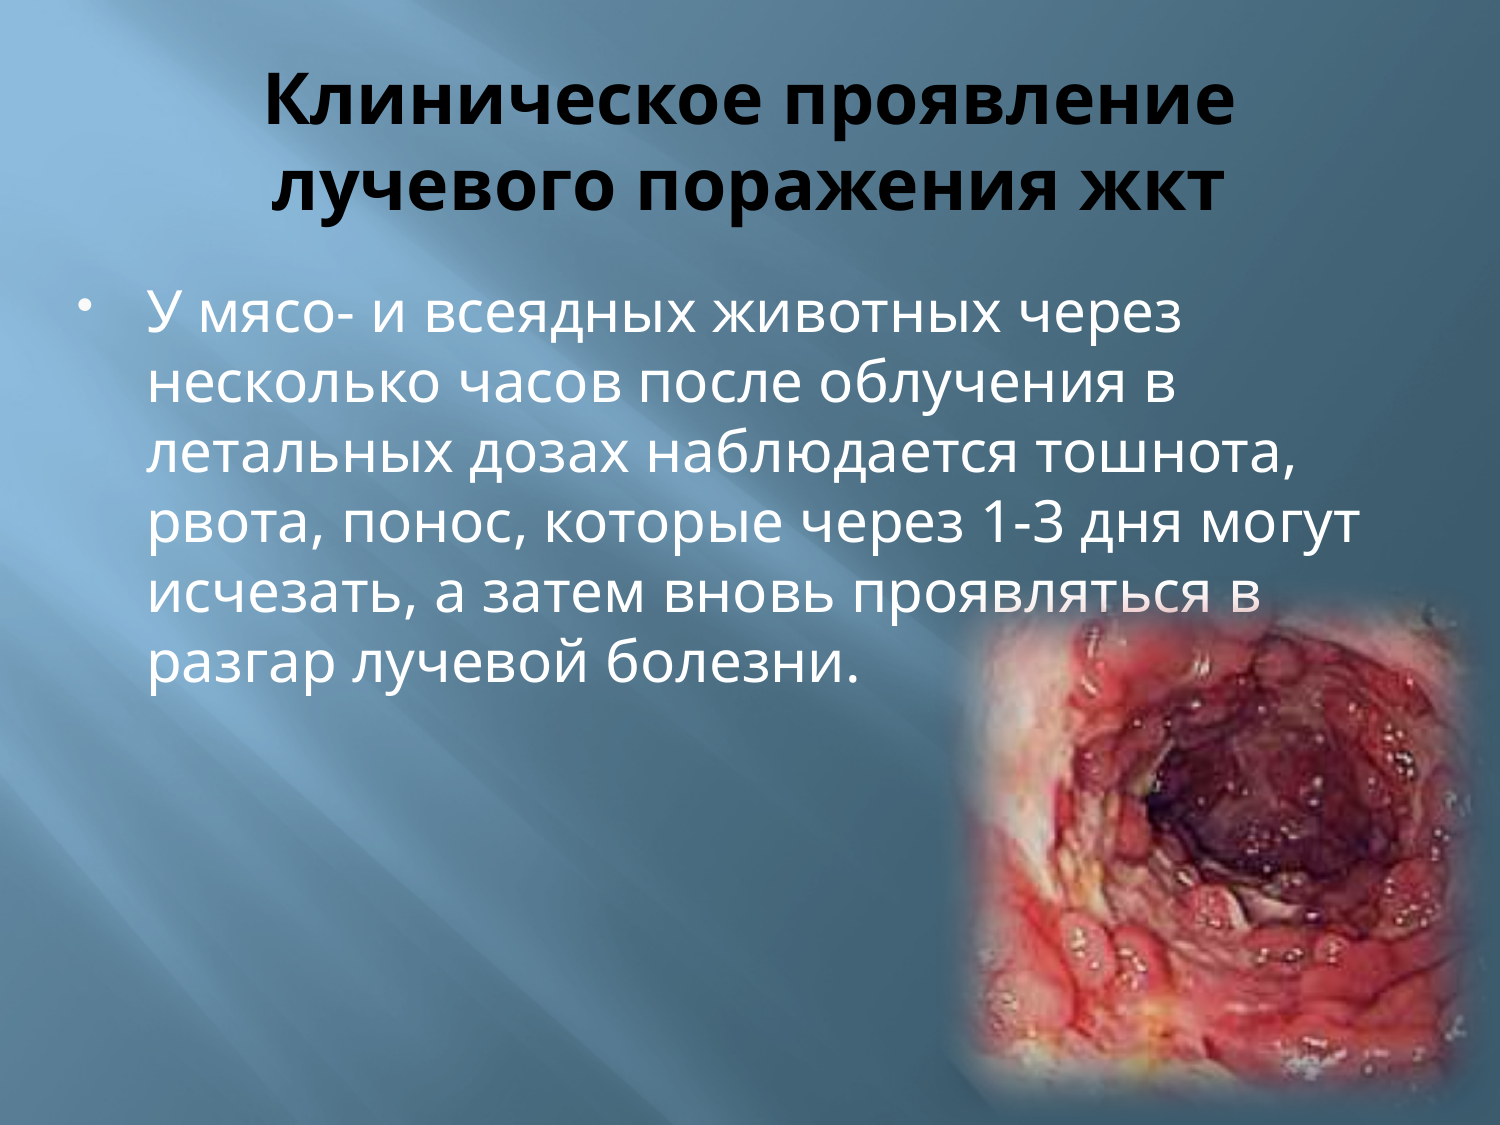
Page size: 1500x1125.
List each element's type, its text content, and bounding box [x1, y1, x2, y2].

list У мясо- и всеядных животных через несколько часов после облучения в летальных дозах наблюдается тошнота, рвота, понос, которые через 1-3 дня могут исчезать, а затем вновь проявляться в разгар лучевой болезни. [40, 266, 1392, 674]
title Клиническое проявление лучевого поражения жкт [75, 45, 1425, 233]
picture [941, 566, 1492, 1125]
